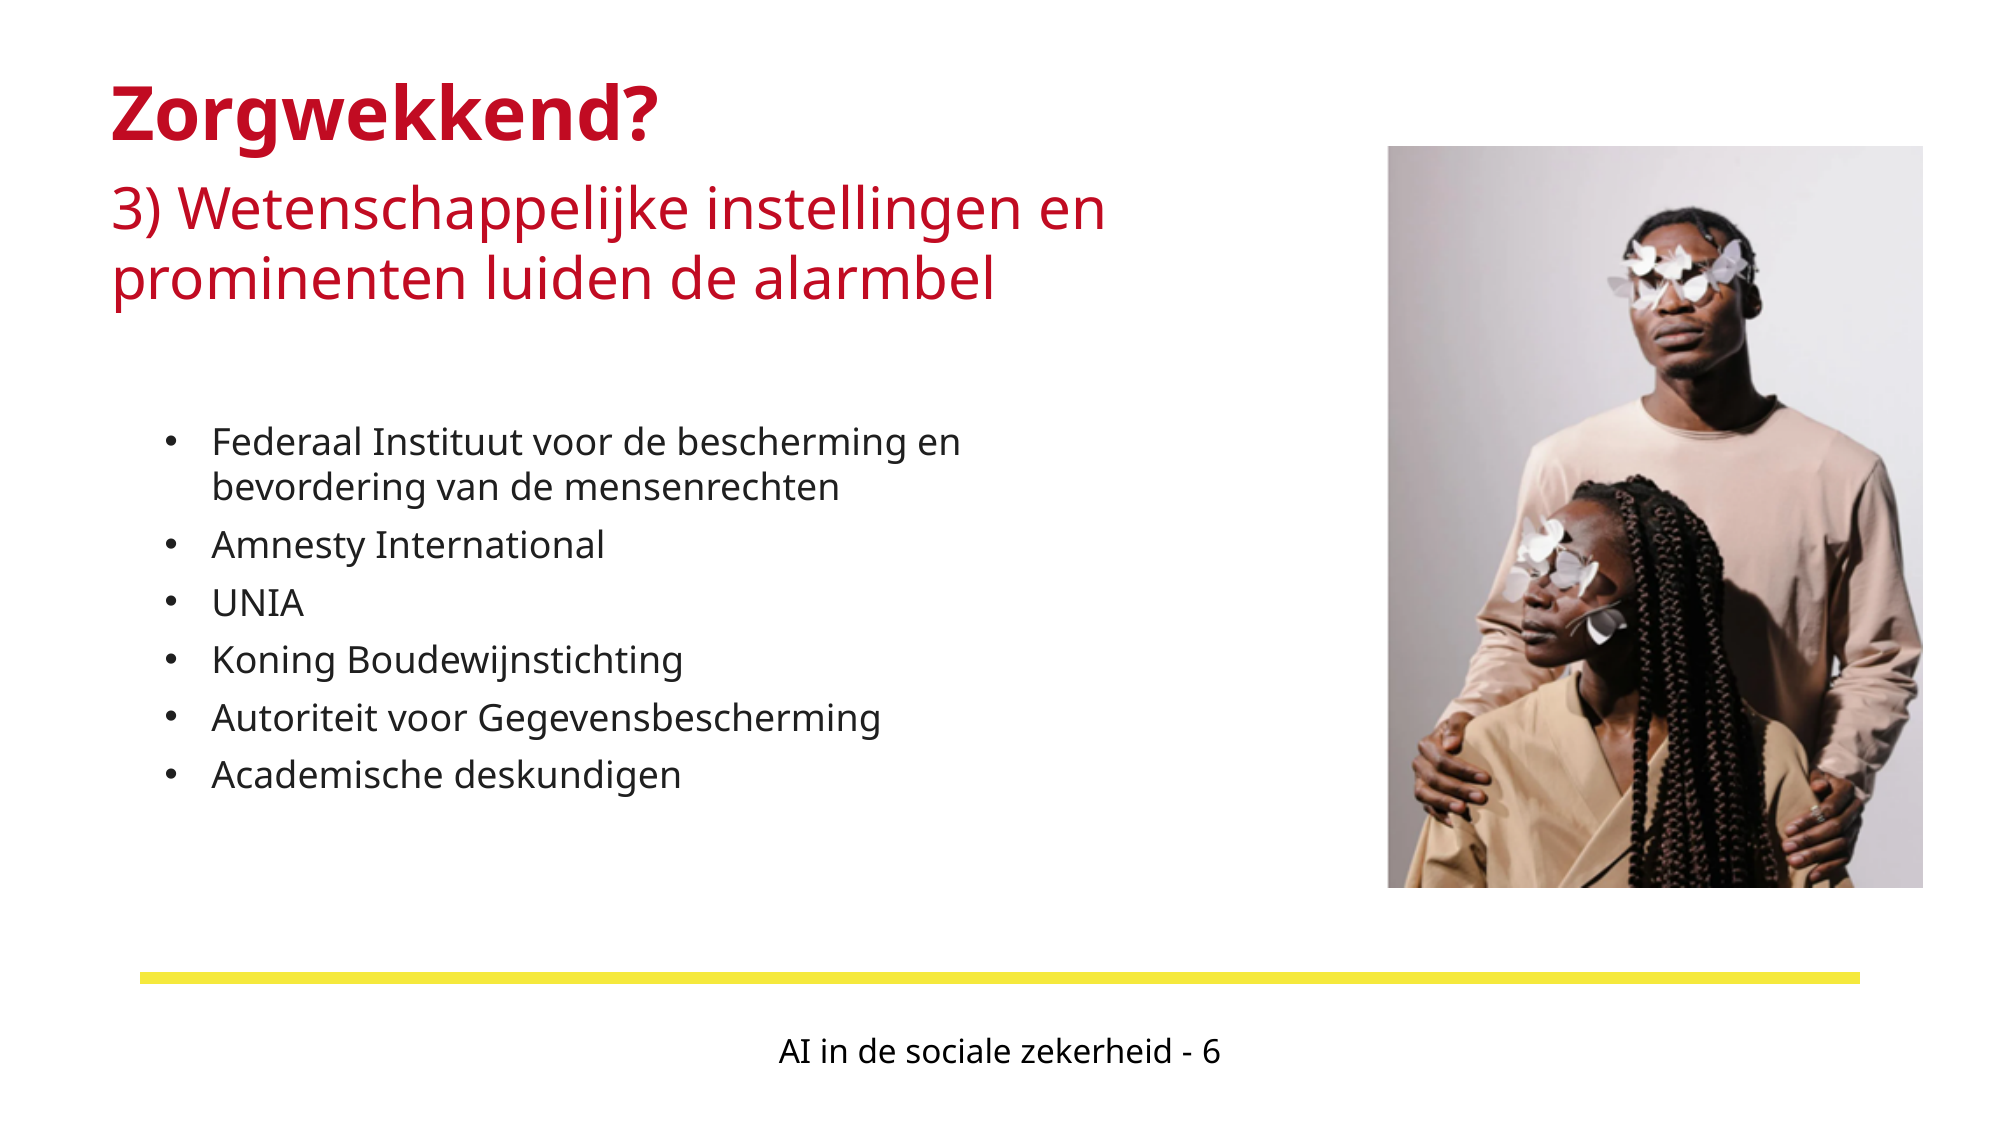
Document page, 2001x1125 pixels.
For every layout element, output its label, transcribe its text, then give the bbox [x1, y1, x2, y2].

text_box [0, 0, 1386, 1125]
text_box Zorgwekkend? [96, 58, 1273, 163]
footer AI in de sociale zekerheid - 6 [662, 1042, 1338, 1103]
text_box 3) Wetenschappelijke instellingen en prominenten luiden de alarmbel [96, 164, 1261, 319]
picture [1386, 146, 1923, 888]
text_box Federaal Instituut voor de bescherming en bevordering van de mensenrechten Amnesty International UNIA Koning Boudewijnstichting Autoriteit voor Gegevensbescherming Academische deskundigen [149, 411, 1076, 861]
